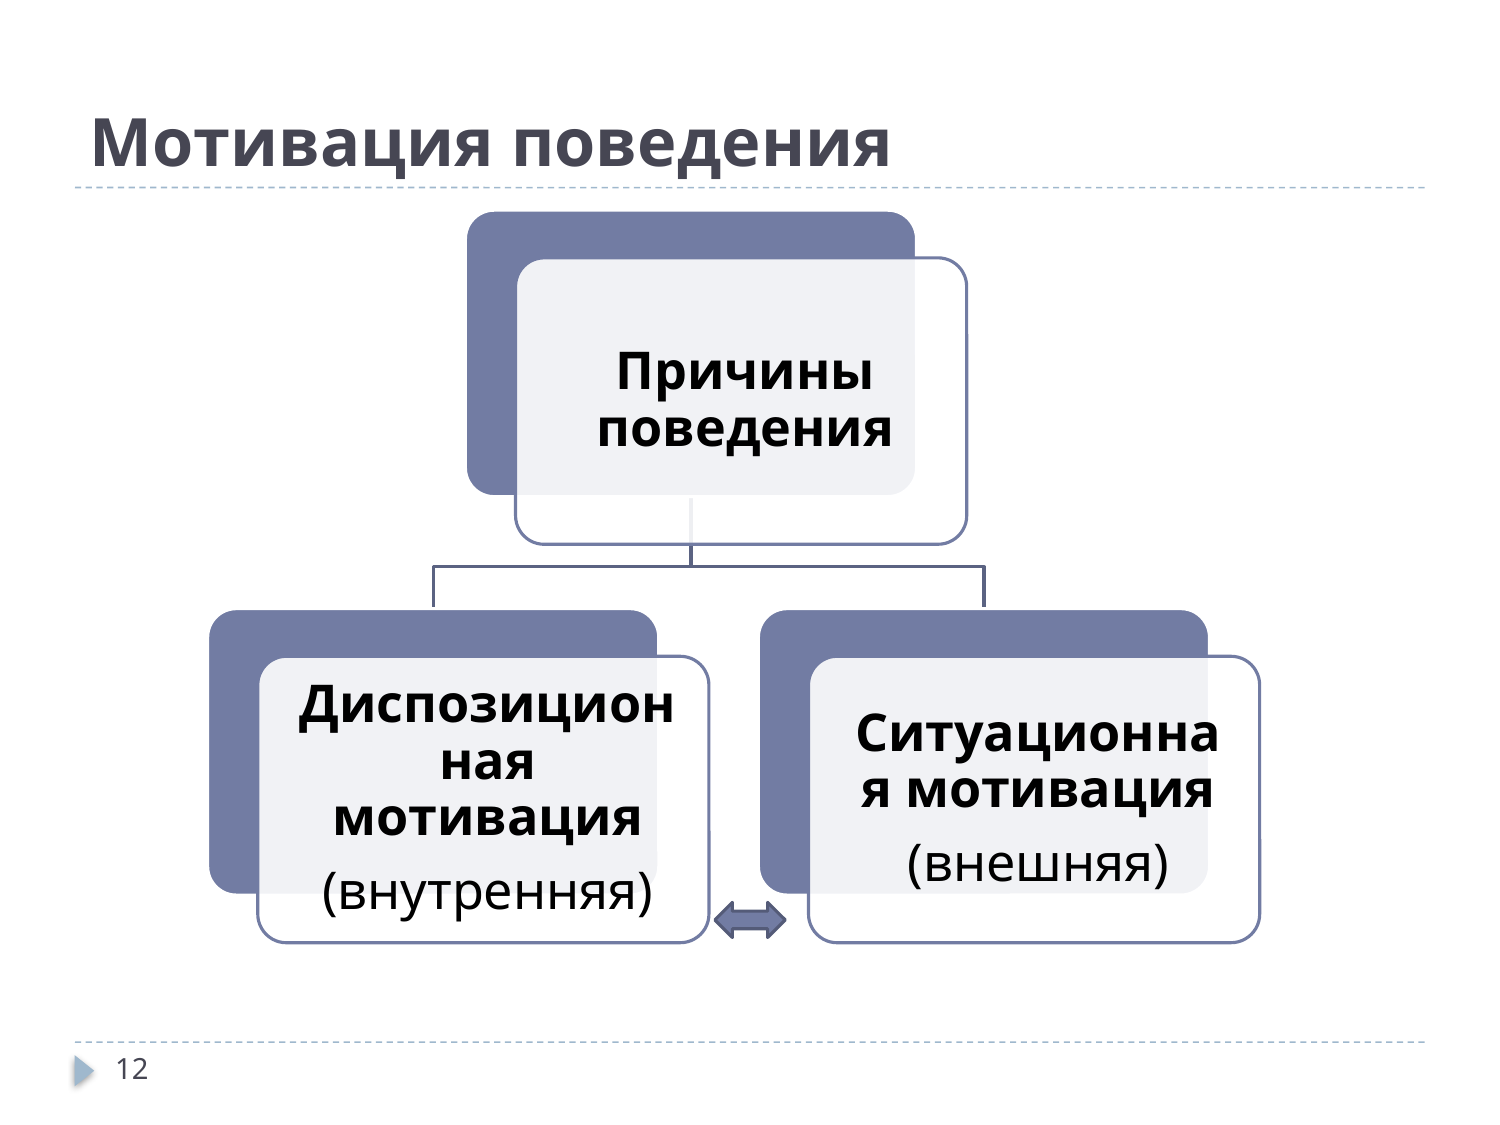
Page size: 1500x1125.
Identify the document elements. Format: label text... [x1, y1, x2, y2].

slide_number 12 [100, 1042, 426, 1103]
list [81, 222, 1391, 975]
title Мотивация поведения [75, 24, 1425, 188]
